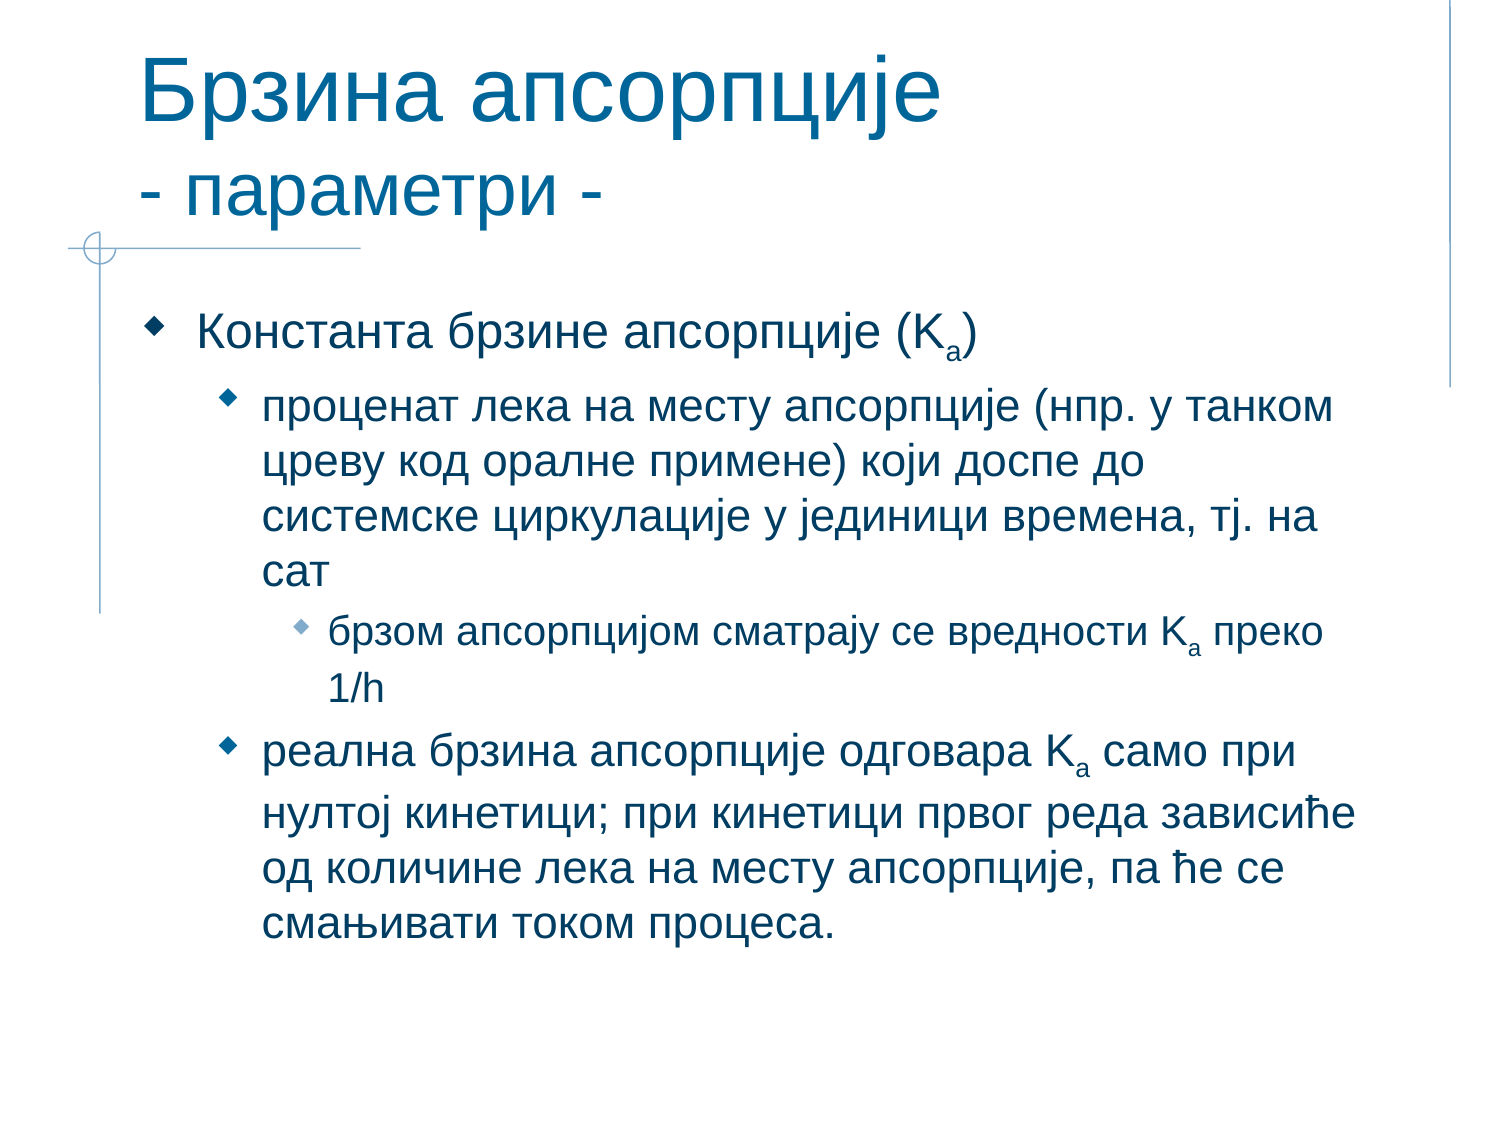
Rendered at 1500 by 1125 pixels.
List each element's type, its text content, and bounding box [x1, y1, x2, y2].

title Брзина апсорпције - параметри - [123, 49, 1400, 238]
list Константа брзине апсорпције (Ka) проценат лека на месту апсорпције (нпр. у танком цреву код оралне примене) који доспе до системске циркулације у јединици времена, тј. на сат брзом апсорпцијом сматрају се вредности Ka преко 1/h реална брзина апсорпције одговара Ka само при нултој кинетици; при кинетици првог реда зависиће од количине лека на месту апсорпције, па ће се смањивати током процеса. [124, 290, 1389, 1026]
